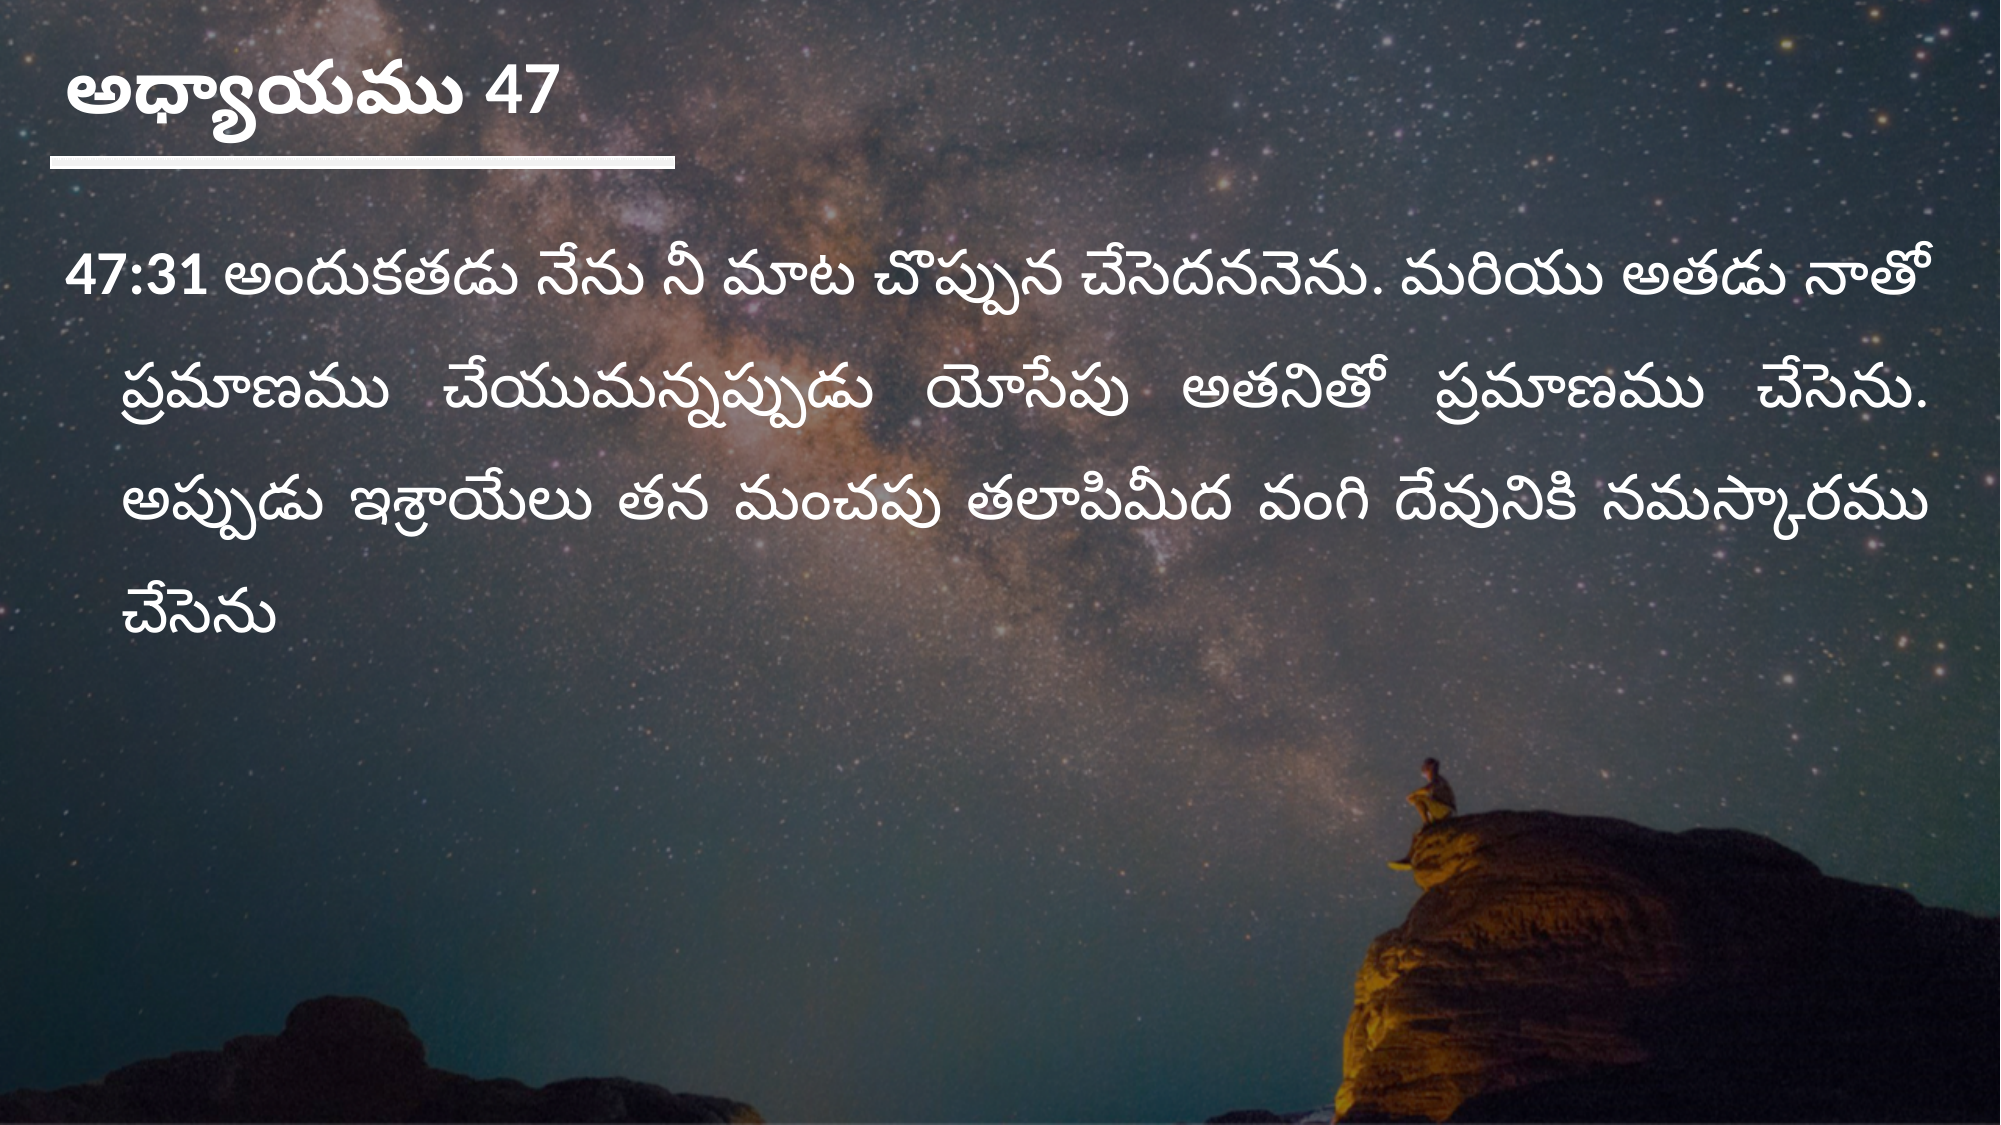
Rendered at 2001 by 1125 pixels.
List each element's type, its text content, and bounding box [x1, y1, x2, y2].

list 47:31 అందుకతడు నేను నీ మాట చొప్పున చేసెదననెను. మరియు అతడు నాతో ప్రమాణము చేయుమన్నప్పుడు యోసేపు అతనితో ప్రమాణము చేసెను. అప్పుడు ఇశ్రాయేలు తన మంచపు తలాపిమీద వంగి దేవునికి నమస్కారము చేసెను [50, 187, 1946, 1063]
title అధ్యాయము 47 [50, 0, 1925, 167]
picture [0, 0, 2000, 1125]
